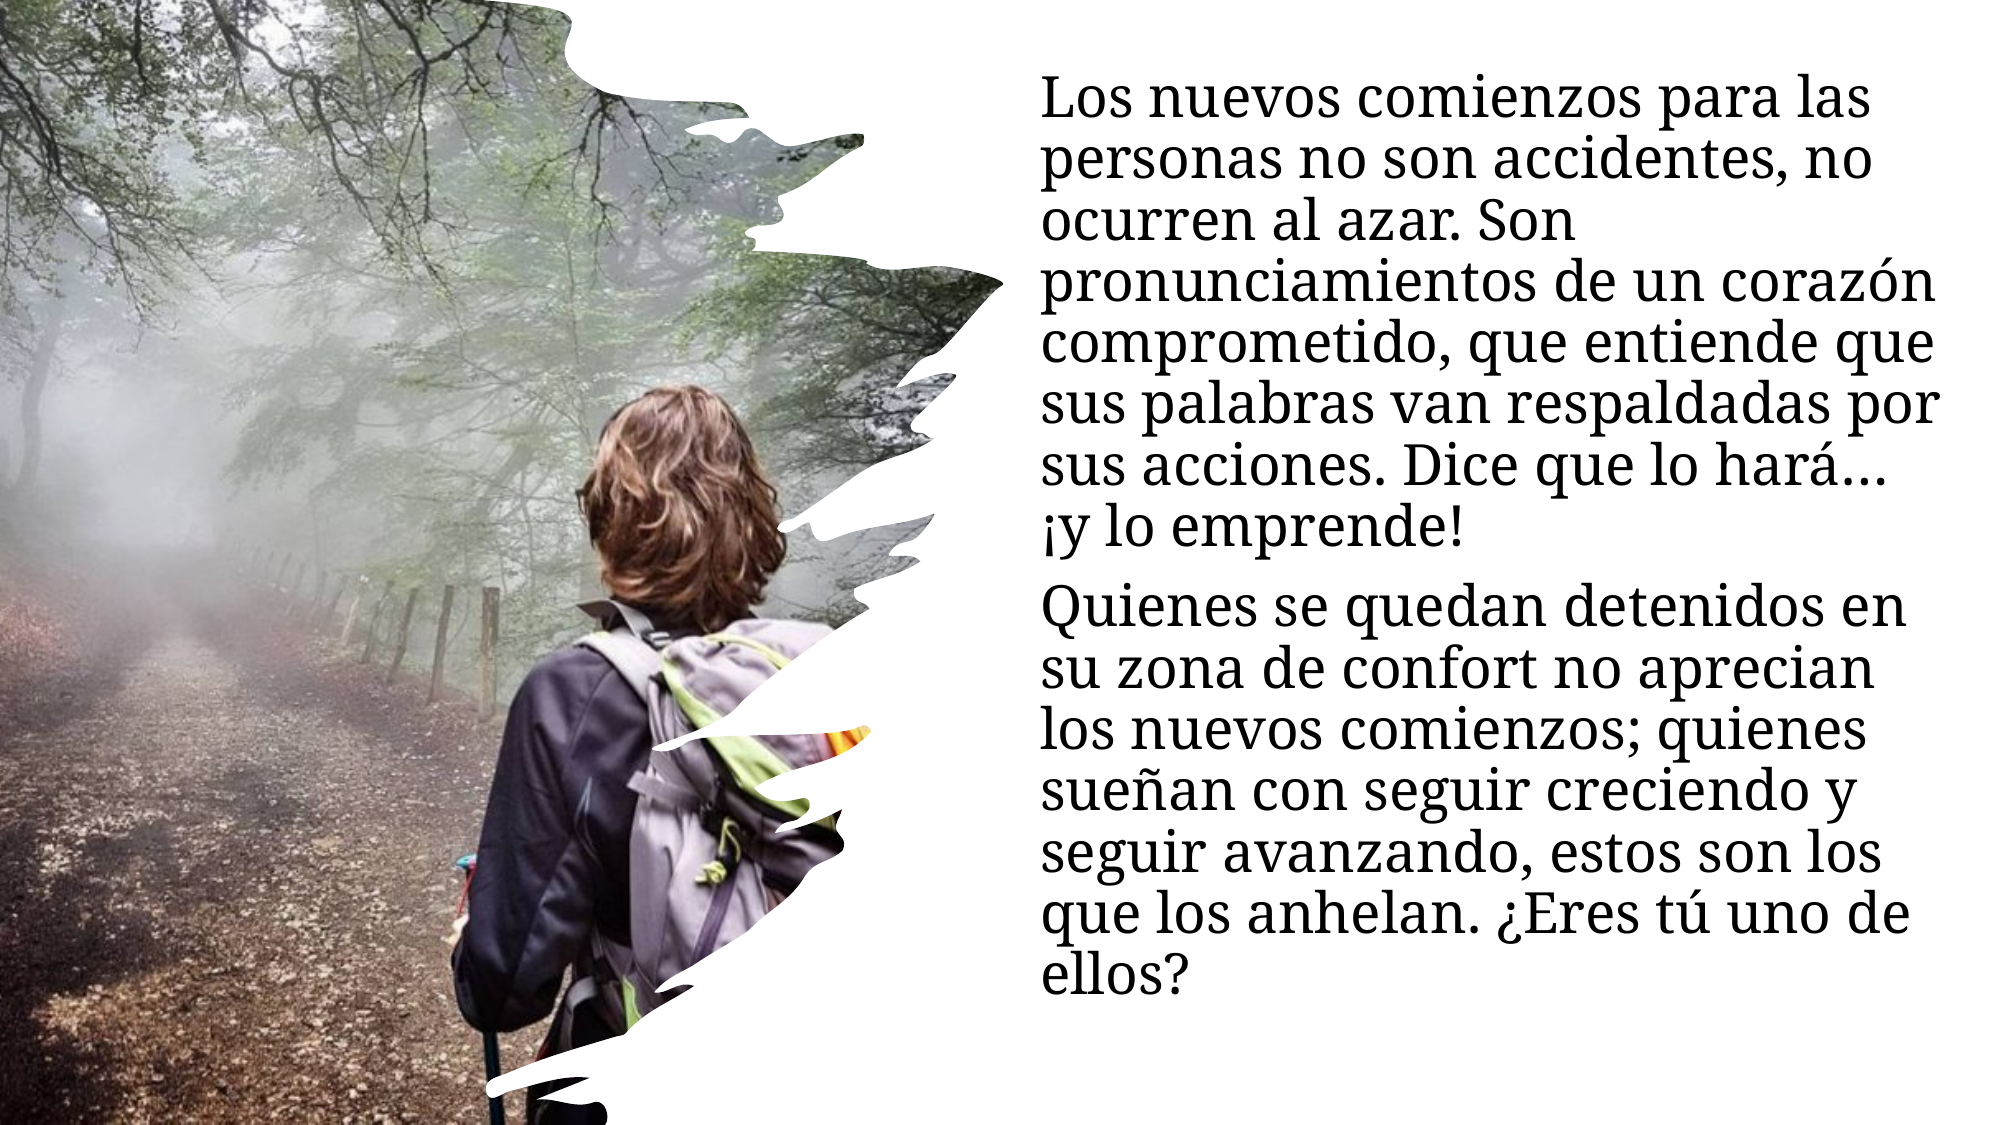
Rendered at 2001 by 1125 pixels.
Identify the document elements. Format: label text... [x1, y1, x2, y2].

text_box [1004, 0, 2000, 1125]
picture [0, 0, 1004, 1125]
list Los nuevos comienzos para las personas no son accidentes, no ocurren al azar. Son pronunciamientos de un corazón comprometido, que entiende que sus palabras van respaldadas por sus acciones. Dice que lo hará… ¡y lo emprende! Quienes se quedan detenidos en su zona de confort no aprecian los nuevos comienzos; quienes sueñan con seguir creciendo y seguir avanzando, estos son los que los anhelan. ¿Eres tú uno de ellos? [1025, 61, 1964, 1070]
